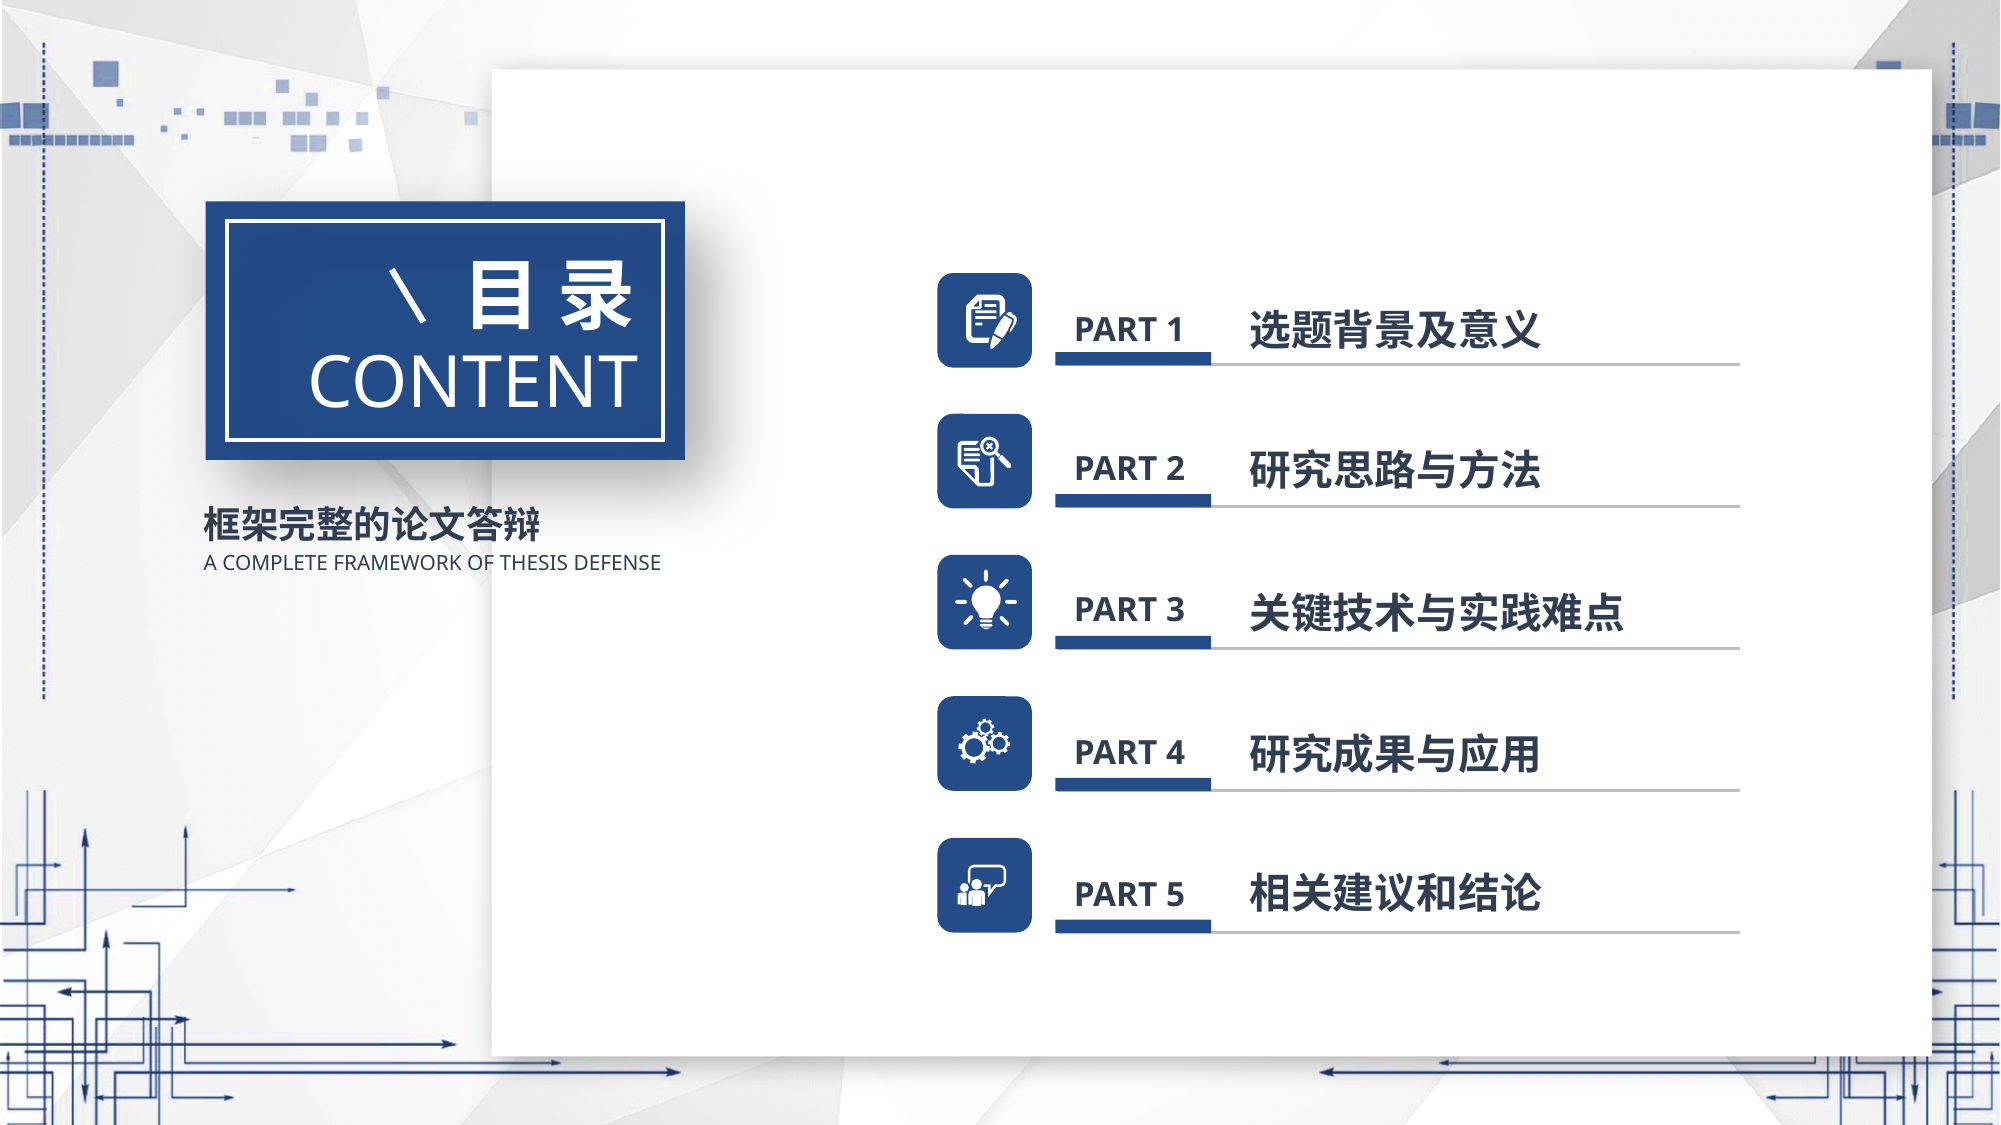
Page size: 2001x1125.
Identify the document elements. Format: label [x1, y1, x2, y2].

picture [0, 0, 2001, 1125]
text_box [937, 837, 1740, 933]
text_box [937, 413, 1740, 509]
text_box [937, 273, 1740, 368]
text_box [937, 554, 1753, 650]
text_box [937, 696, 1740, 792]
text_box [185, 201, 685, 460]
